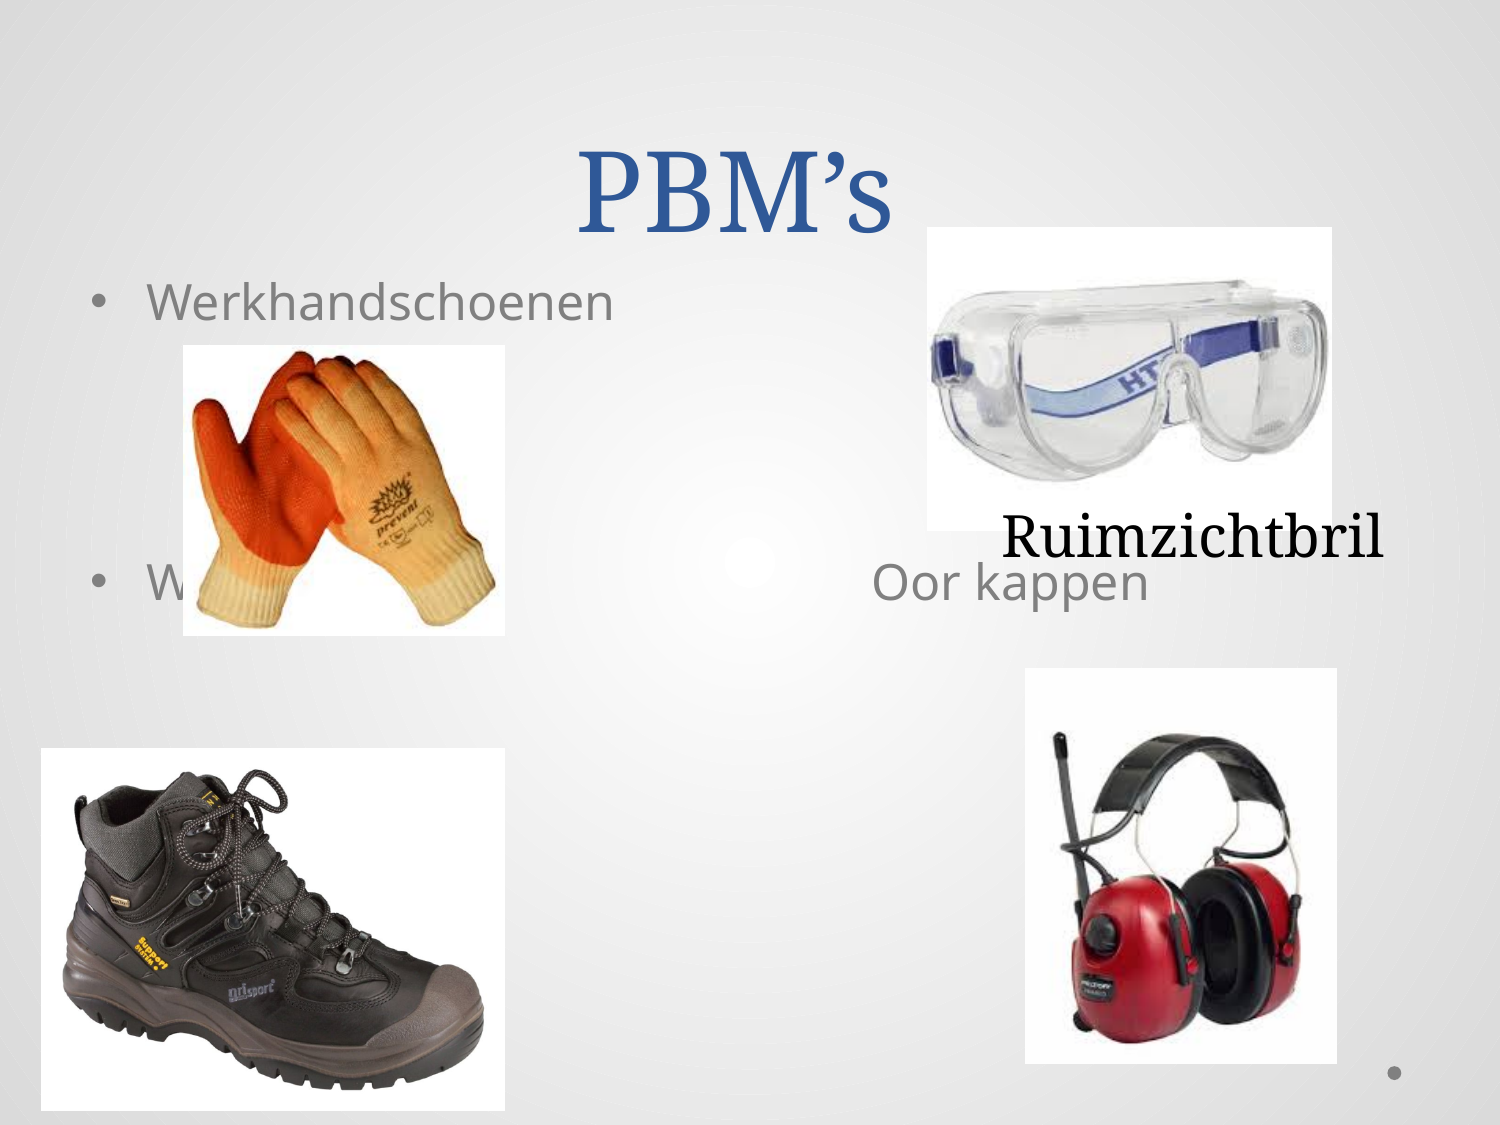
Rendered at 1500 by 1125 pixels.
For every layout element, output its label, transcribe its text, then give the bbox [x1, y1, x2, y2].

title PBM’s [75, 0, 1425, 262]
picture [926, 227, 1333, 532]
picture [1025, 668, 1337, 1065]
picture [41, 748, 505, 1111]
picture [182, 344, 505, 636]
list Werkhandschoenen Werkschoenen Oor kappen [75, 262, 1425, 1005]
text_box Ruimzichtbril [986, 491, 1412, 577]
